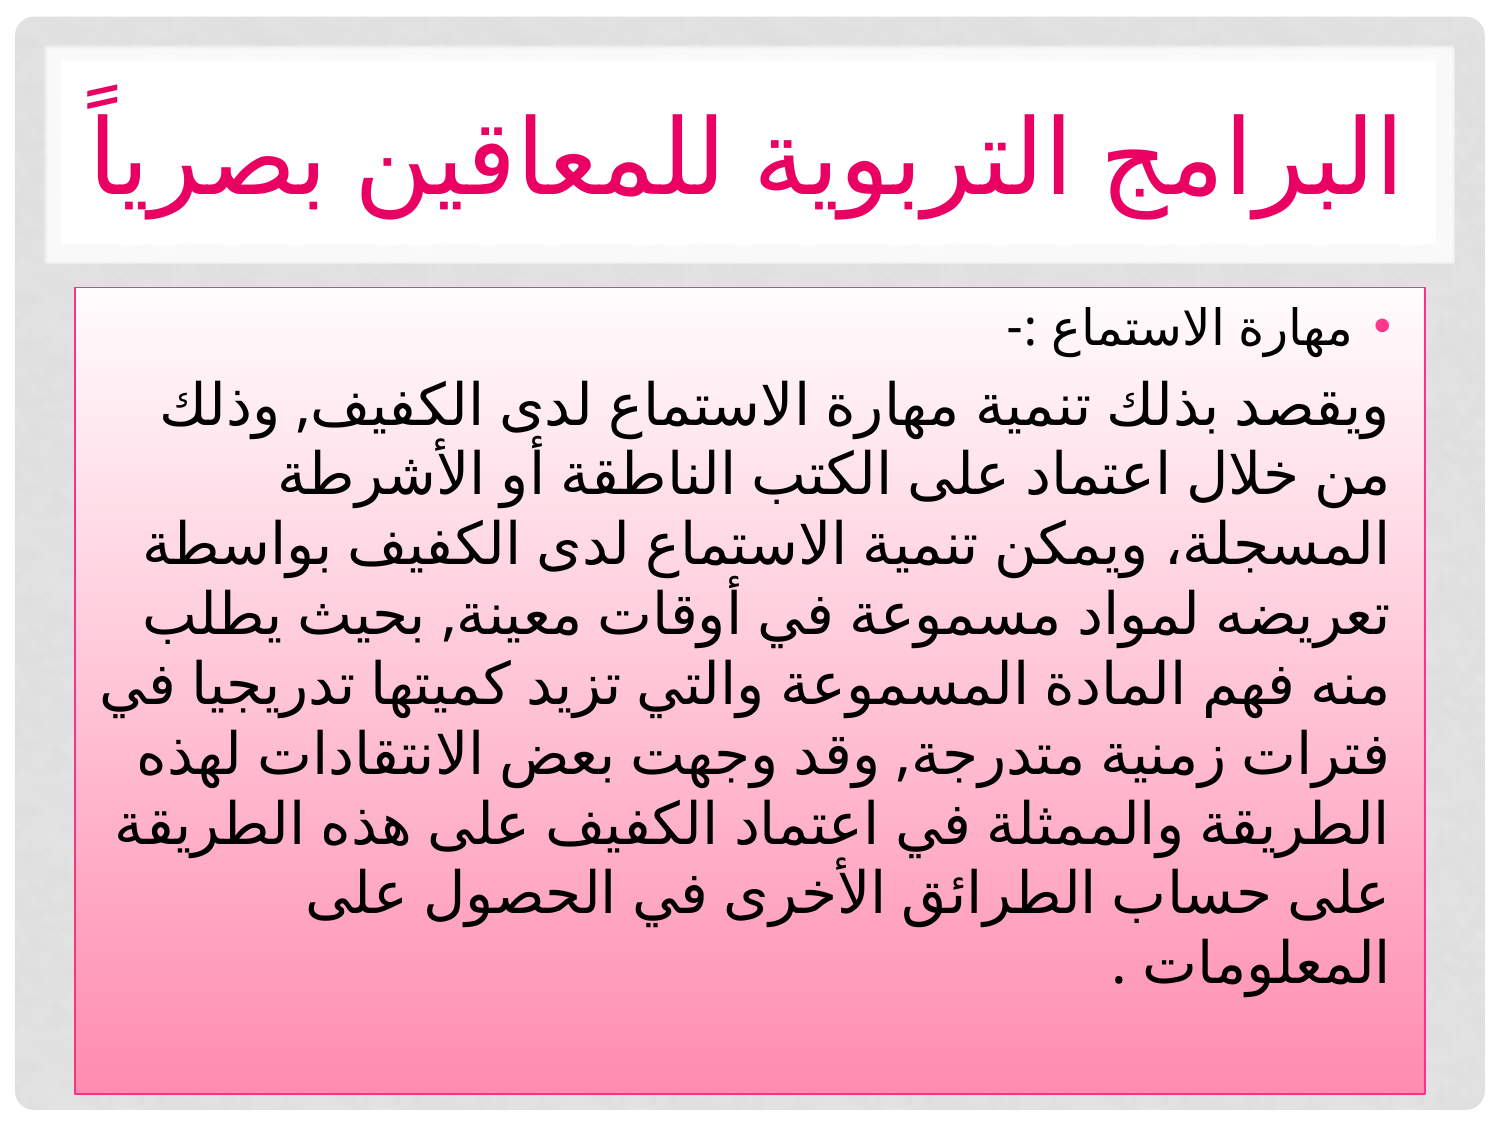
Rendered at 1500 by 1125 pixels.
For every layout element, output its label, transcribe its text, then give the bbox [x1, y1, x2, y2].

list مهارة الاستماع :- ويقصد بذلك تنمية مهارة الاستماع لدى الكفيف, وذلك من خلال اعتماد على الكتب الناطقة أو الأشرطة المسجلة، ويمكن تنمية الاستماع لدى الكفيف بواسطة تعريضه لمواد مسموعة في أوقات معينة, بحيث يطلب منه فهم المادة المسموعة والتي تزيد كميتها تدريجيا في فترات زمنية متدرجة, وقد وجهت بعض الانتقادات لهذه الطريقة والممثلة في اعتماد الكفيف على هذه الطريقة على حساب الطرائق الأخرى في الحصول على المعلومات . [74, 287, 1426, 1095]
title البرامج التربوية للمعاقين بصرياً [69, 66, 1425, 238]
